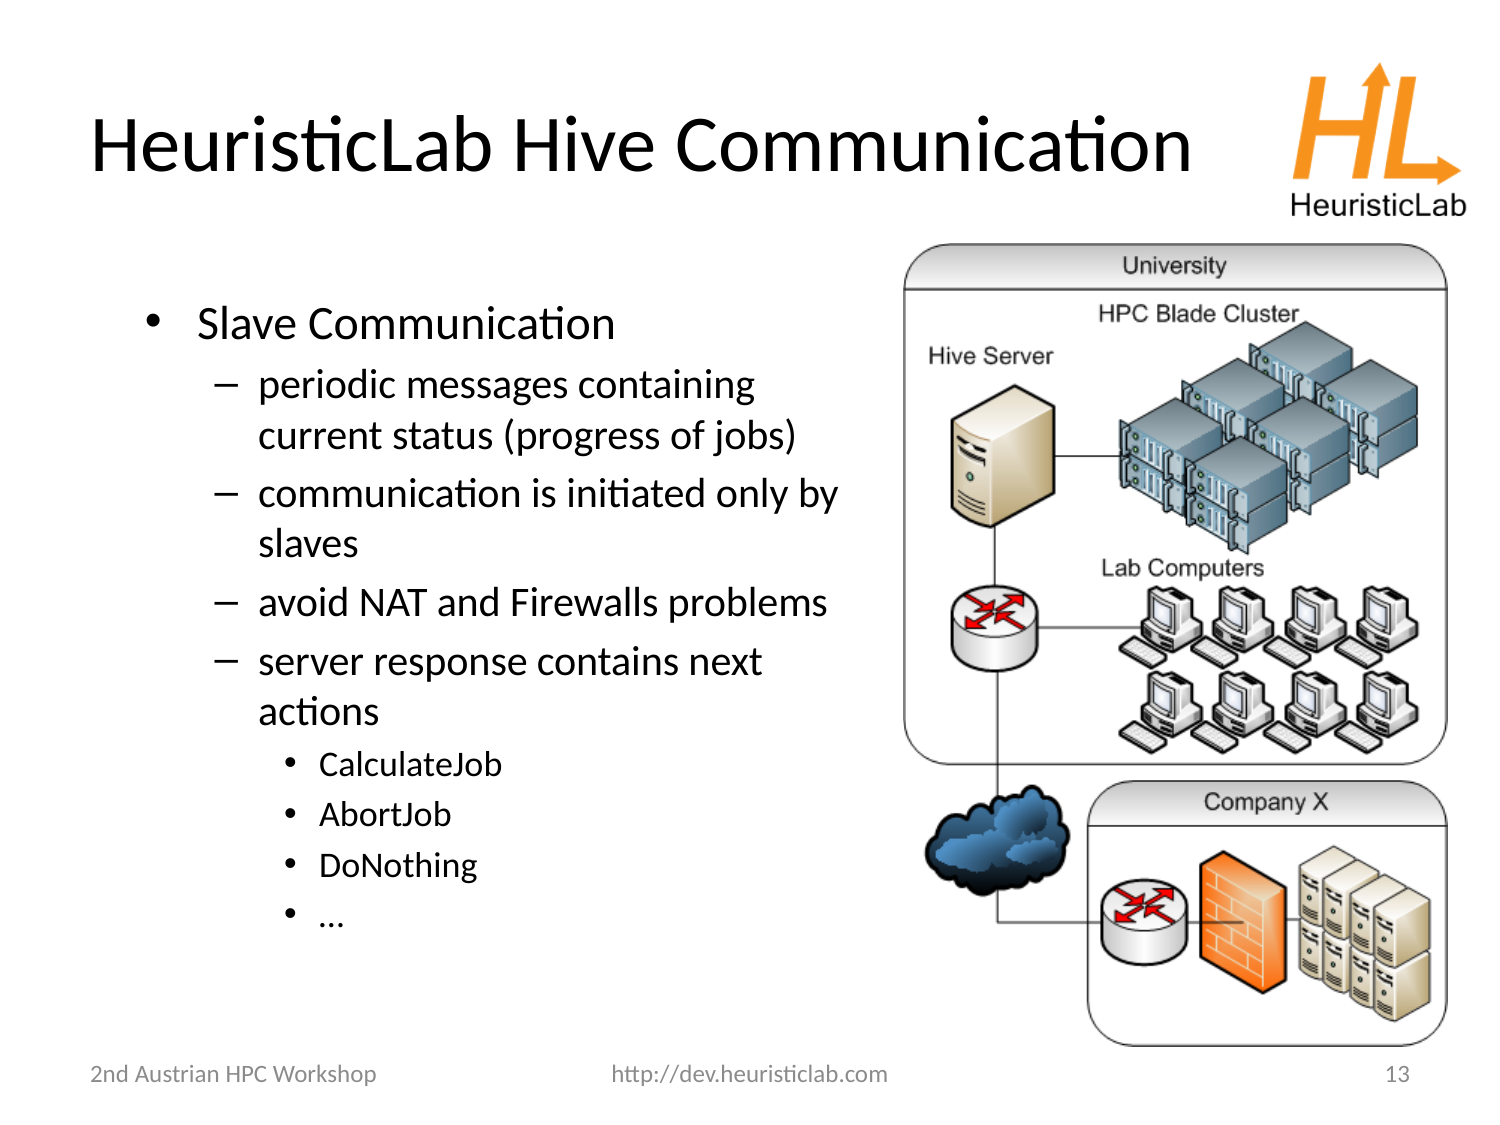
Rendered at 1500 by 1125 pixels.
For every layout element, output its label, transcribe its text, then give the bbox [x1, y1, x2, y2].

footer http://dev.heuristiclab.com [512, 1042, 988, 1103]
list Slave Communication periodic messages containing current status (progress of jobs) communication is initiated only by slaves avoid NAT and Firewalls problems server response contains next actions CalculateJob AbortJob DoNothing … [129, 283, 880, 953]
slide_number 2nd Austrian HPC Workshop [75, 1042, 425, 1103]
slide_number 13 [1074, 1056, 1425, 1103]
picture [903, 27, 1474, 1047]
title HeuristicLab Hive Communication [75, 45, 1282, 233]
